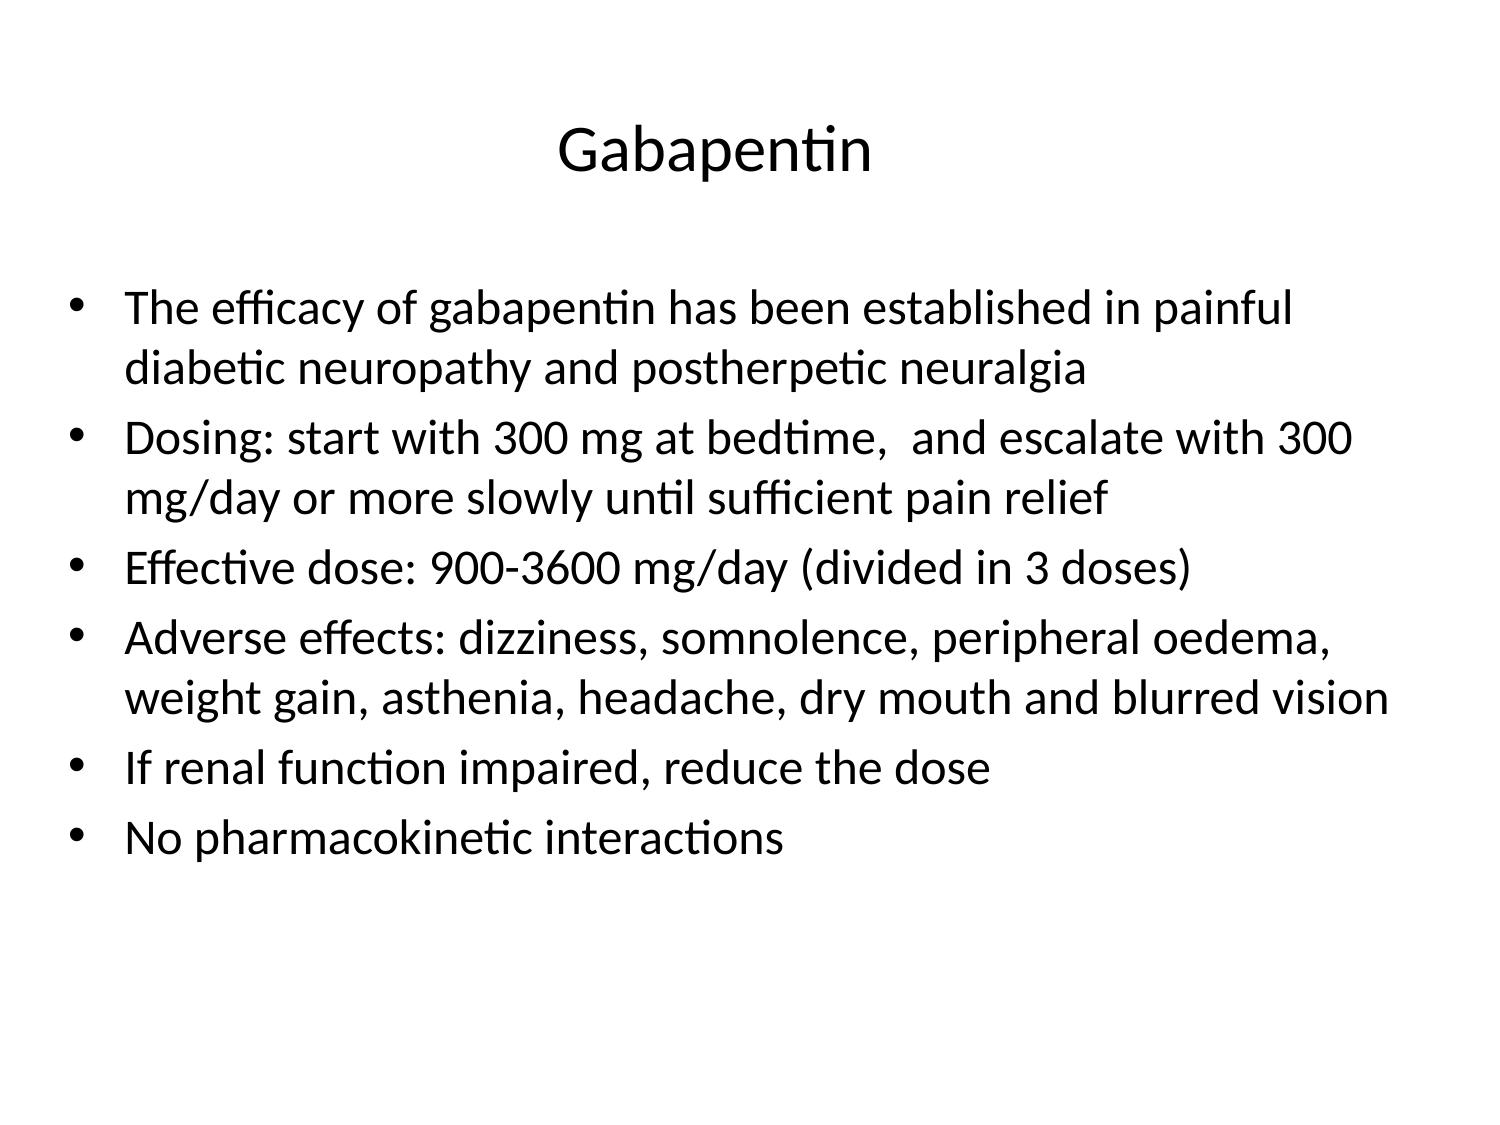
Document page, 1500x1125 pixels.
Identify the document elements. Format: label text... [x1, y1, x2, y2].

title Gabapentin [100, 69, 1377, 221]
list The efficacy of gabapentin has been established in painful diabetic neuropathy and postherpetic neuralgia Dosing: start with 300 mg at bedtime, and escalate with 300 mg/day or more slowly until sufficient pain relief Effective dose: 900-3600 mg/day (divided in 3 doses) Adverse effects: dizziness, somnolence, peripheral oedema, weight gain, asthenia, headache, dry mouth and blurred vision If renal function impaired, reduce the dose No pharmacokinetic interactions [52, 266, 1412, 943]
